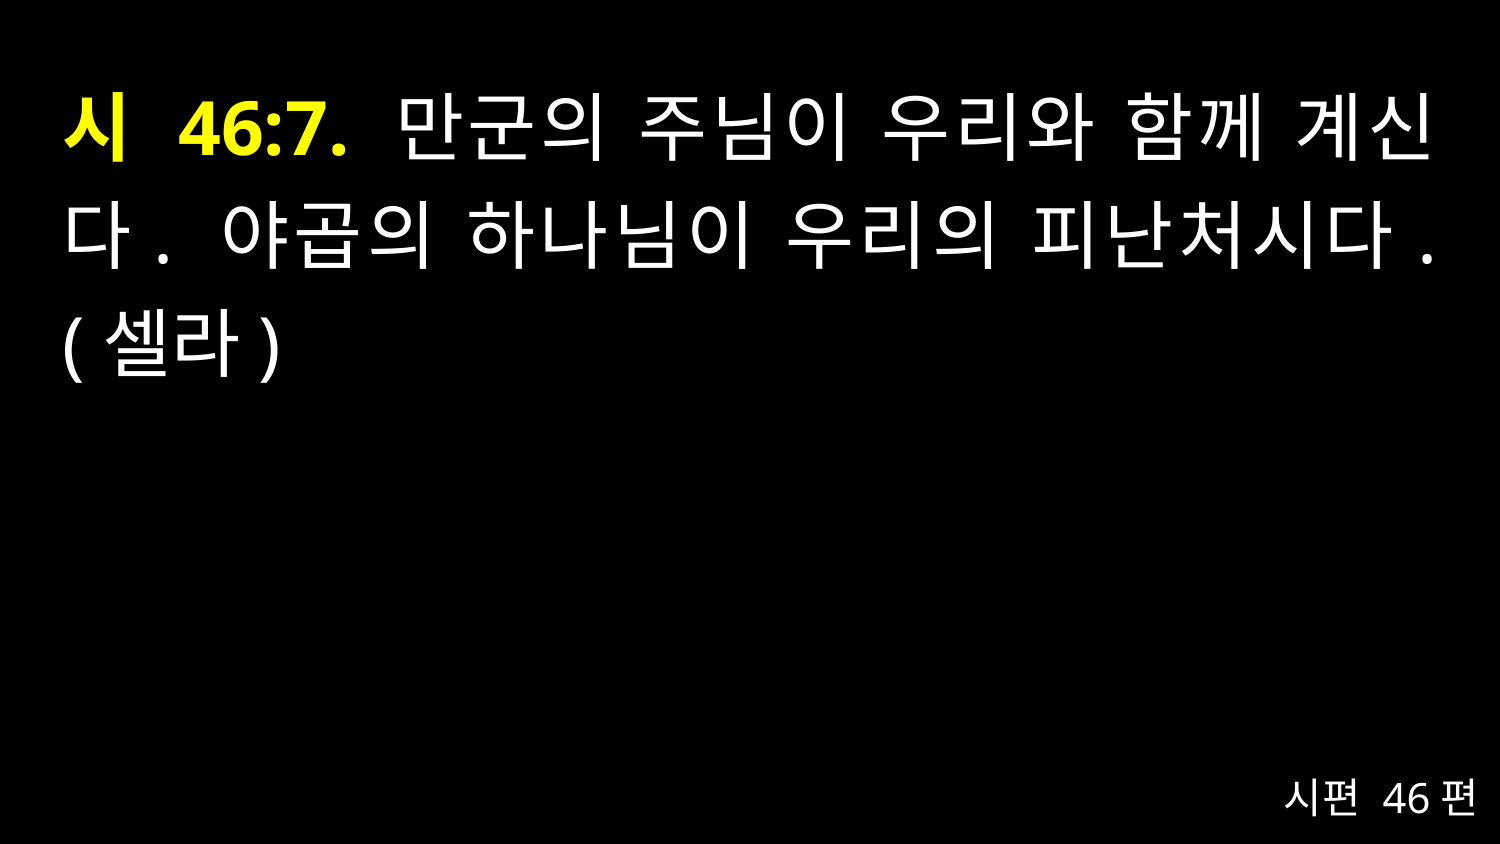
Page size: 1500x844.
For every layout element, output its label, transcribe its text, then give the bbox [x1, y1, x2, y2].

title 시 46:7. 만군의 주님이 우리와 함께 계신다. 야곱의 하나님이 우리의 피난처시다. (셀라) [0, 0, 1500, 844]
subtitle 시편 46편 [916, 770, 1500, 844]
